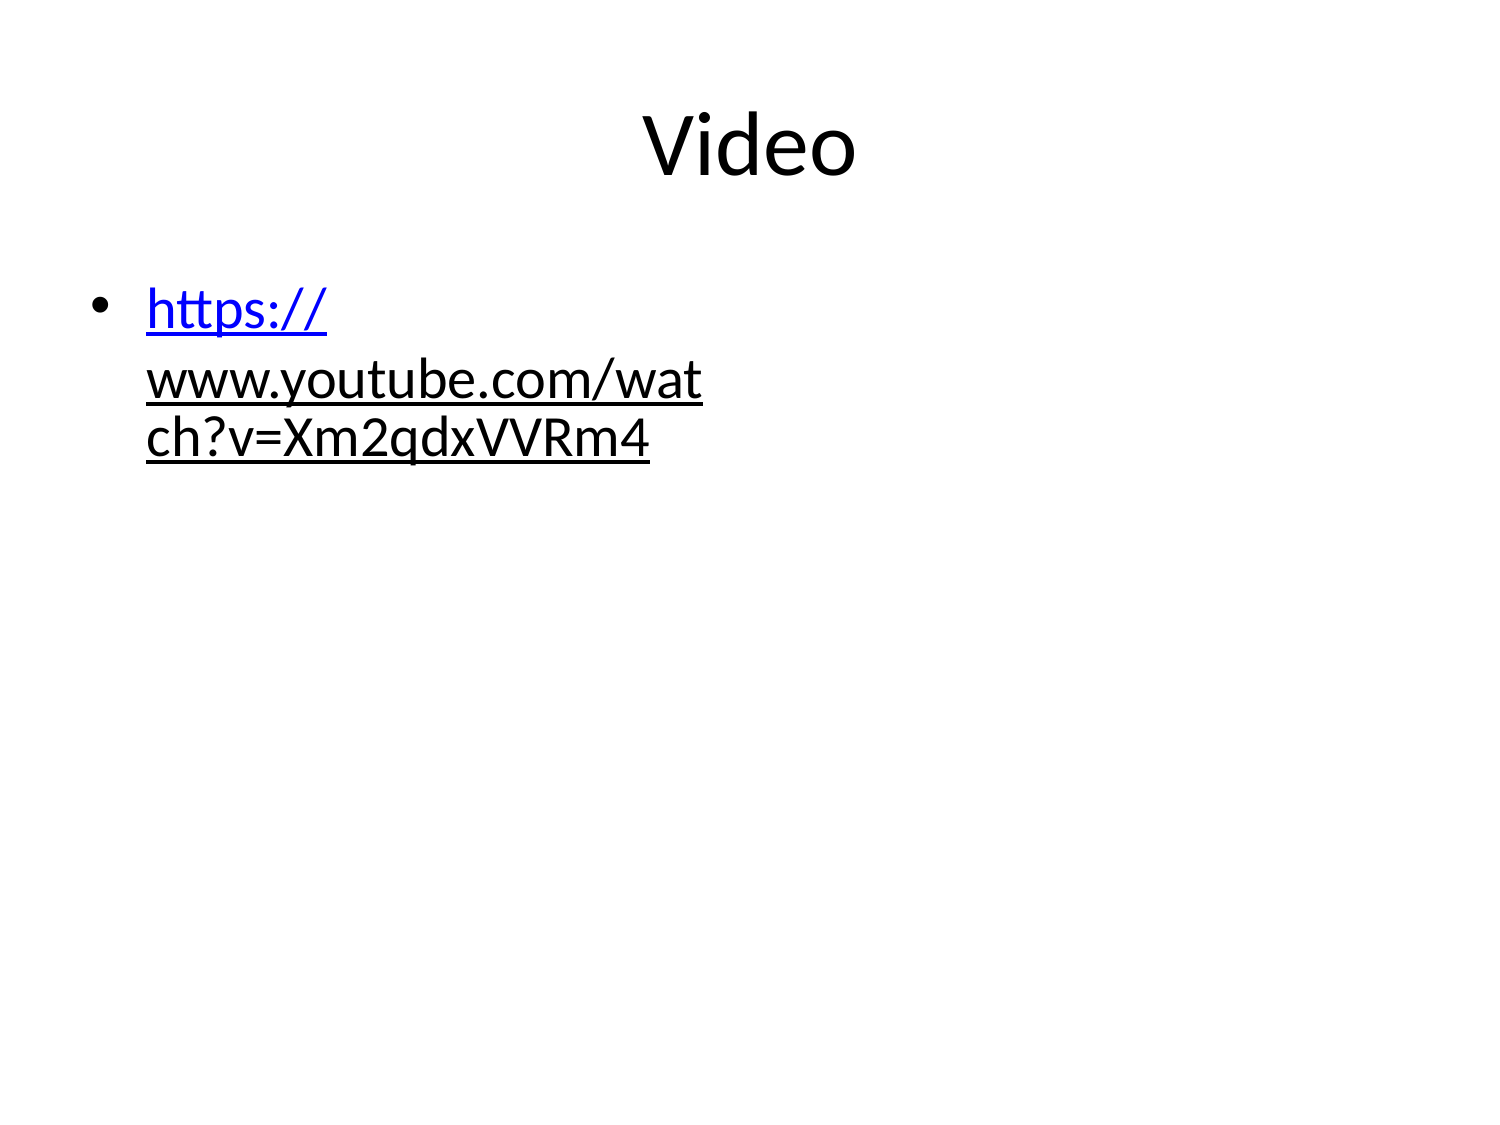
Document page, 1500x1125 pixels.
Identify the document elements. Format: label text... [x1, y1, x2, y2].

list https://www.youtube.com/watch?v=Xm2qdxVVRm4 [75, 262, 738, 1005]
title Video [75, 45, 1425, 233]
